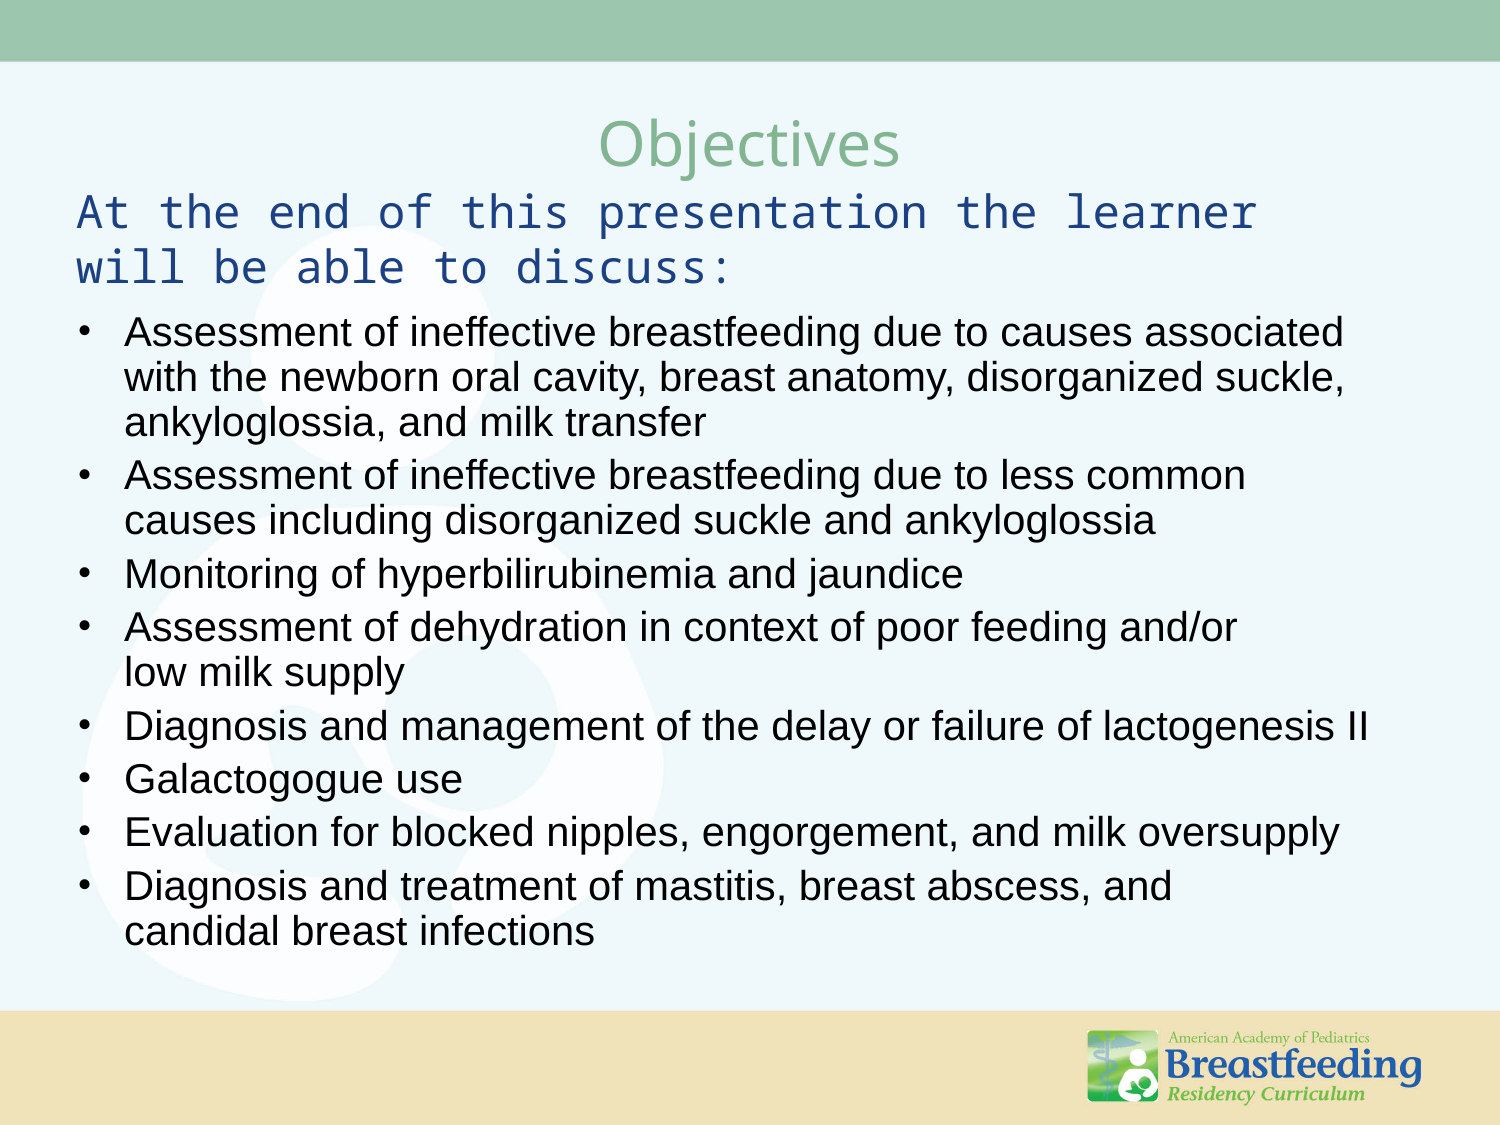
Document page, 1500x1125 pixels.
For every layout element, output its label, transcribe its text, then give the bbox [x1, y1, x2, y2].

picture [0, 0, 1500, 1125]
list Assessment of ineffective breastfeeding due to causes associated with the newborn oral cavity, breast anatomy, disorganized suckle, ankyloglossia, and milk transfer Assessment of ineffective breastfeeding due to less common causes including disorganized suckle and ankyloglossia Monitoring of hyperbilirubinemia and jaundice Assessment of dehydration in context of poor feeding and/or low milk supply Diagnosis and management of the delay or failure of lactogenesis II Galactogogue use Evaluation for blocked nipples, engorgement, and milk oversupply Diagnosis and treatment of mastitis, breast abscess, and candidal breast infections [62, 249, 1463, 1063]
title Objectives [74, 62, 1426, 221]
text_box At the end of this presentation the learner will be able to discuss: [61, 174, 1275, 300]
